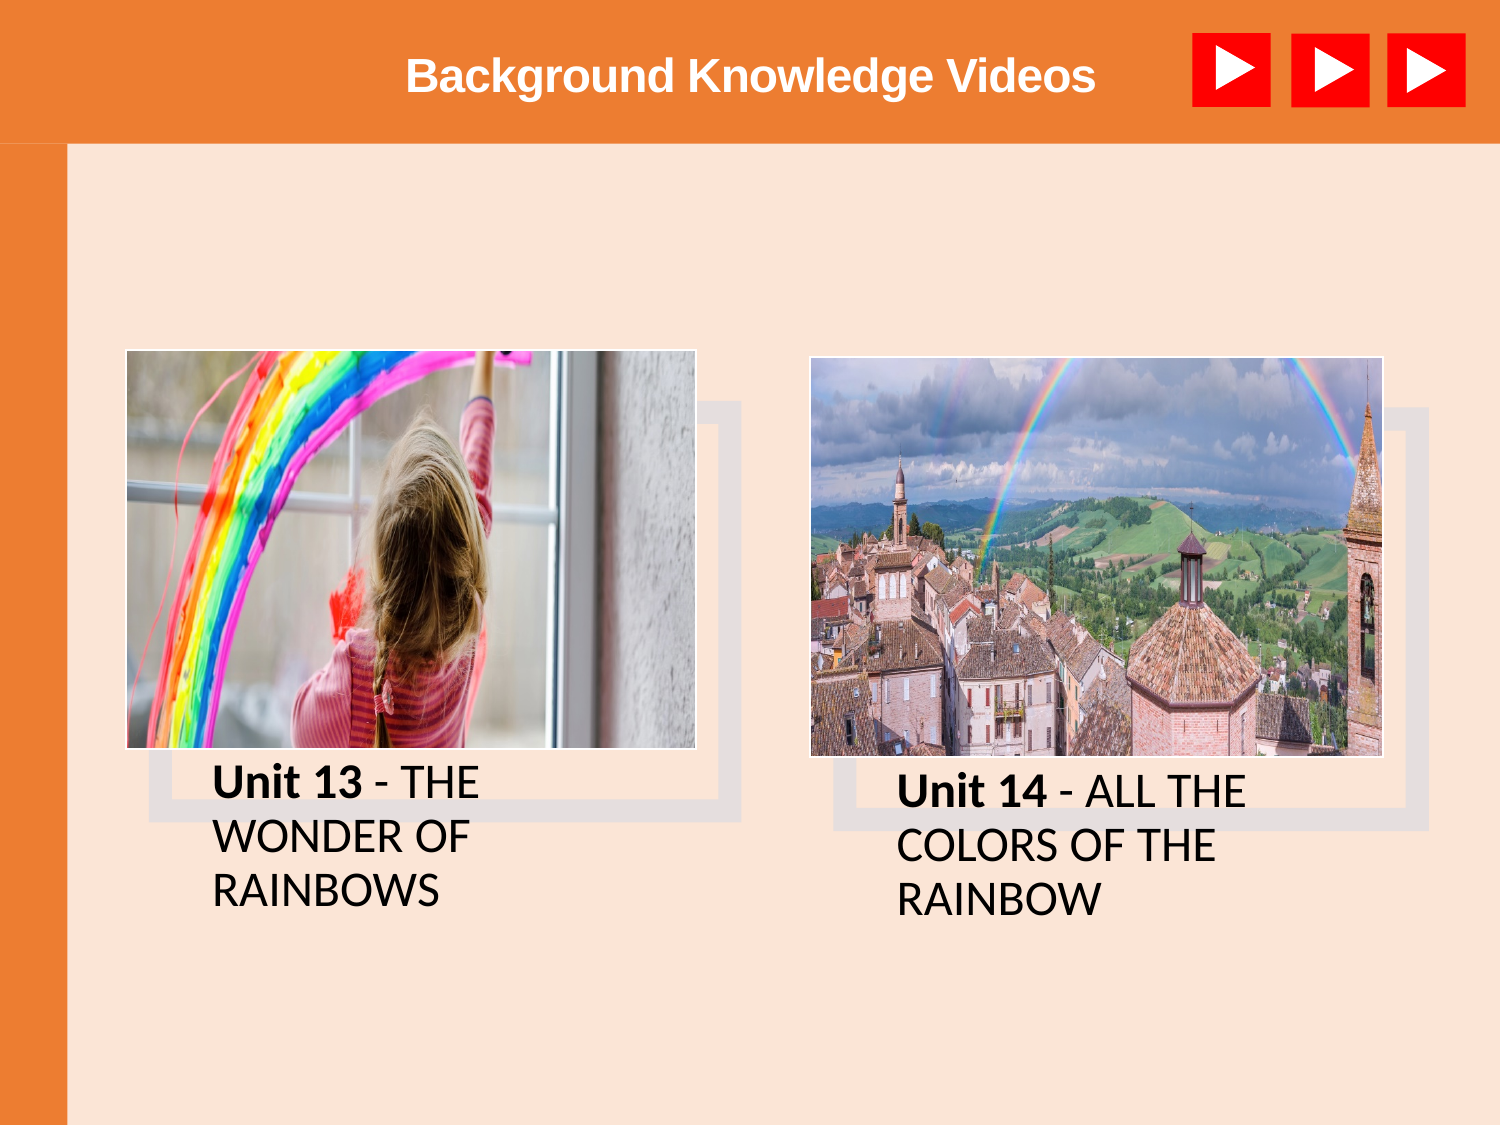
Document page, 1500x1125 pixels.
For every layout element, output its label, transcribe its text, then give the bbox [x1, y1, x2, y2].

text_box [1192, 33, 1466, 108]
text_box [809, 109, 1500, 1079]
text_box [125, 103, 1084, 1069]
text_box [0, 143, 68, 1125]
text_box [0, 0, 1500, 145]
text_box Background Knowledge Videos [390, 37, 1124, 109]
